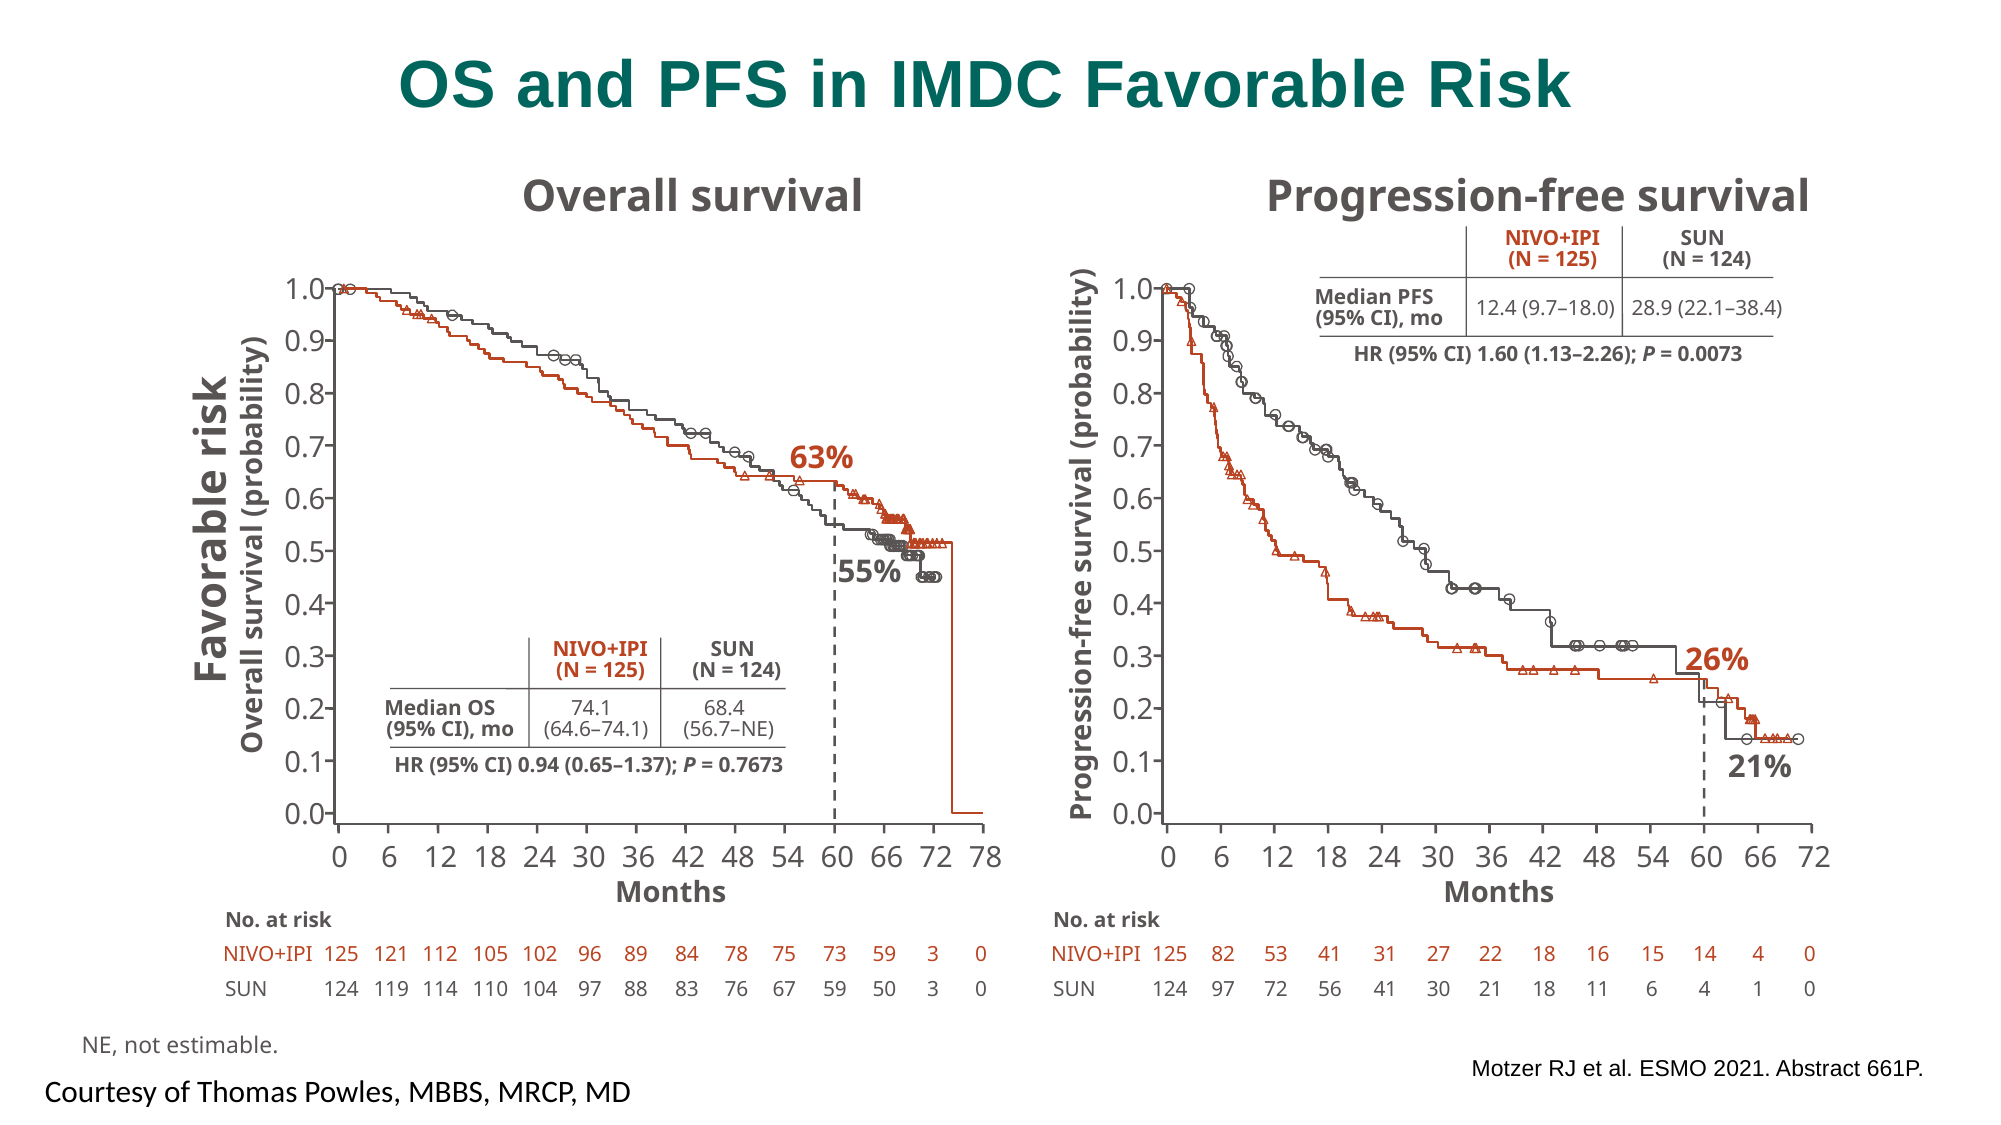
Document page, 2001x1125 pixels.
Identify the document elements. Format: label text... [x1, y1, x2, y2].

text_box Overall survival [521, 167, 864, 221]
text_box Courtesy of Thomas Powles, MBBS, MRCP, MD [30, 1064, 1033, 1117]
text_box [181, 224, 1831, 1001]
text_box Progression-free survival [1265, 167, 1811, 221]
text_box Motzer RJ et al. ESMO 2021. Abstract 661P. [1456, 1049, 2000, 1090]
text_box NE, not estimable. [81, 998, 1845, 1059]
title OS and PFS in IMDC Favorable Risk [47, 30, 1924, 142]
